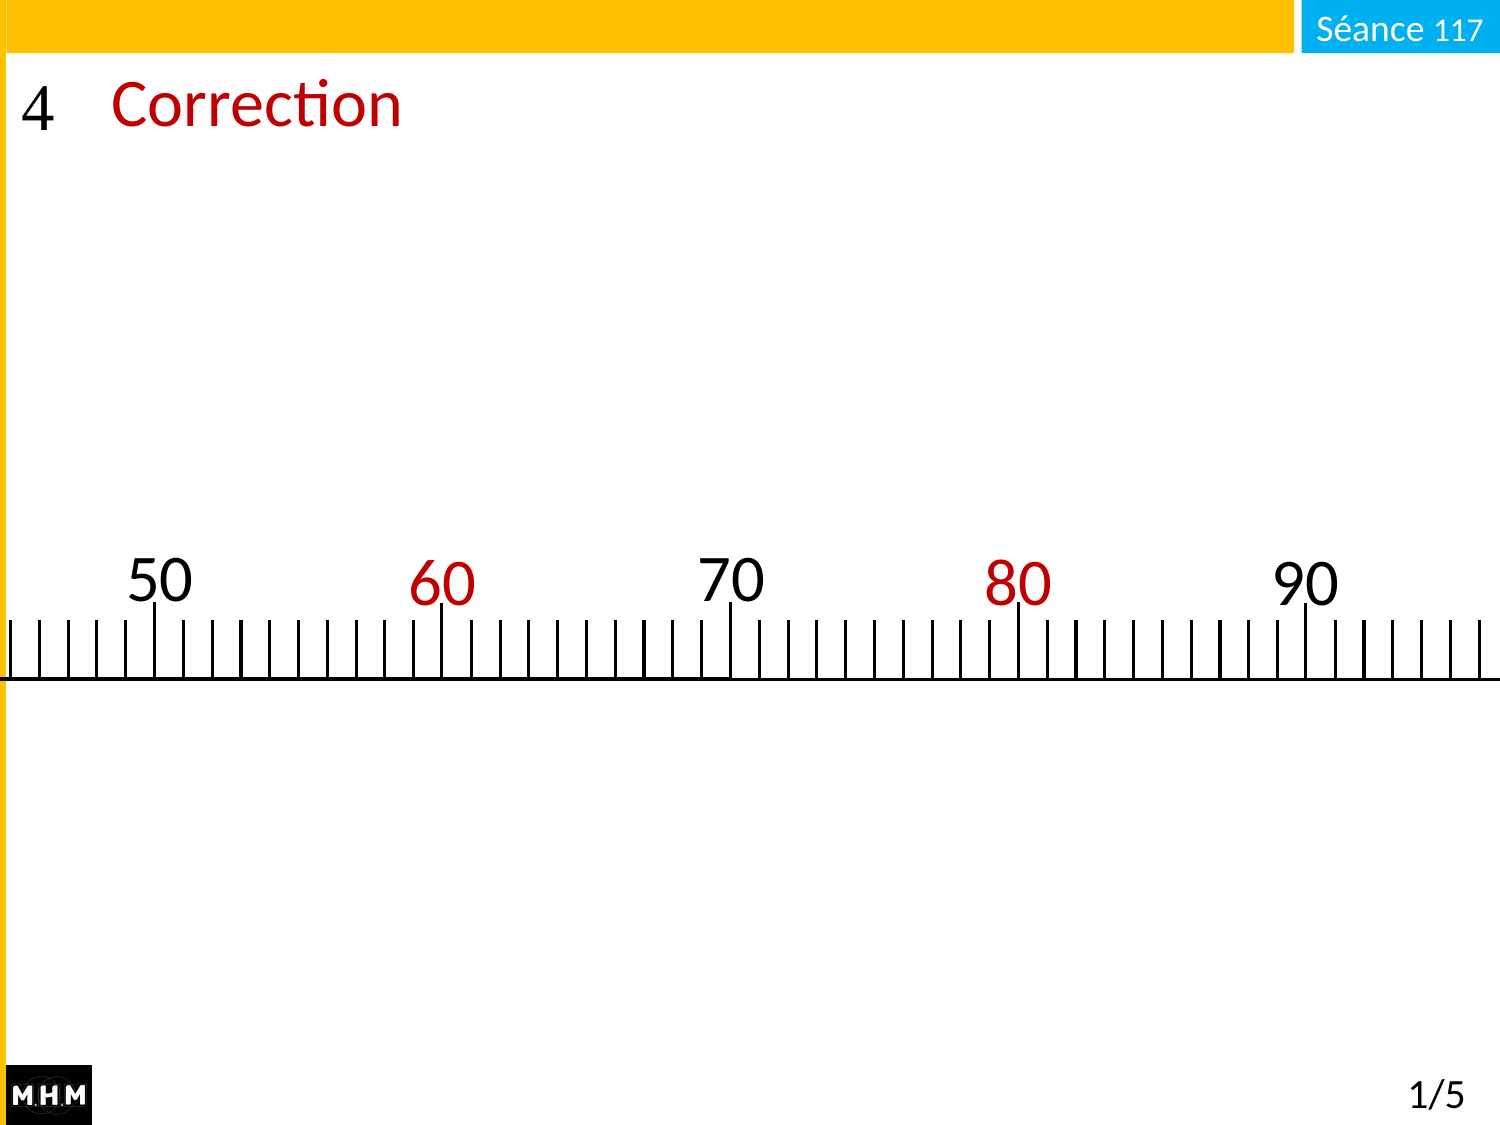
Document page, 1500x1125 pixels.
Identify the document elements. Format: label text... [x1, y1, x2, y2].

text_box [0, 602, 1500, 680]
text_box 60 [402, 538, 482, 602]
text_box 80 [978, 538, 1058, 602]
list 1/5 [1373, 1064, 1500, 1125]
picture [6, 1065, 92, 1125]
text_box 50 [126, 534, 206, 602]
text_box 90 [1271, 538, 1351, 602]
title Correction [96, 60, 1391, 150]
text_box 70 [697, 534, 777, 602]
